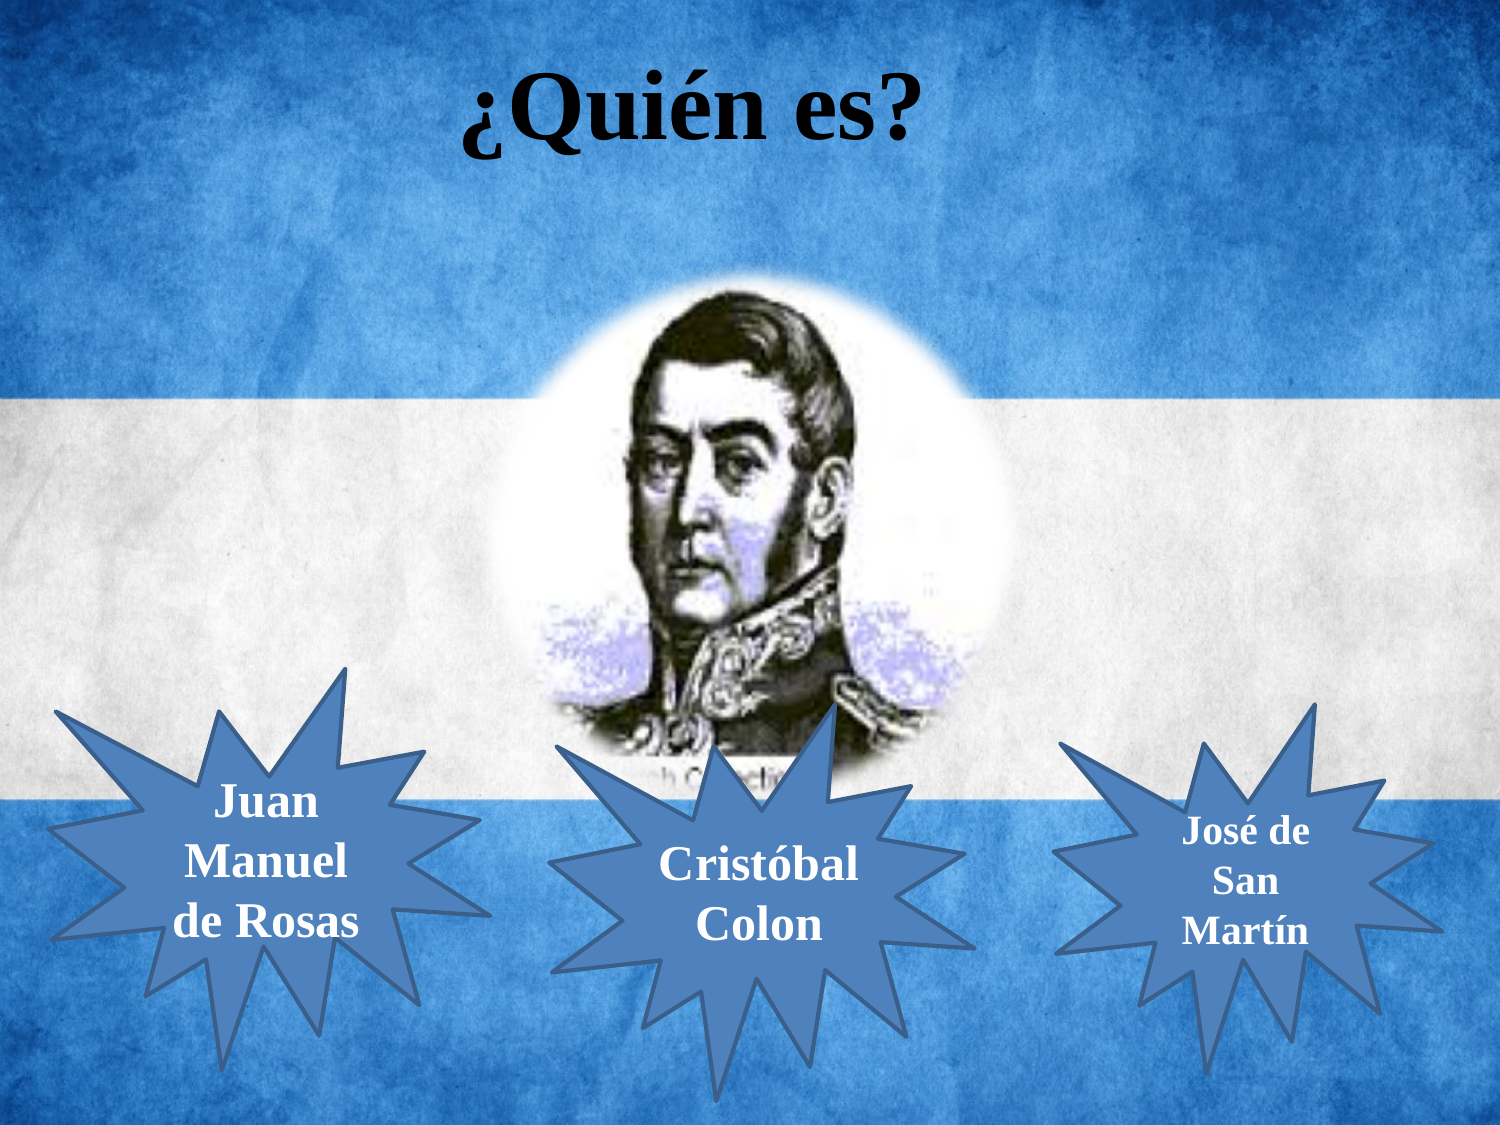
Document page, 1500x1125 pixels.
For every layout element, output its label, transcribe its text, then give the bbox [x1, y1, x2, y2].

text_box ¿Quién es? [442, 32, 1176, 167]
text_box Cristóbal Colon [547, 818, 977, 1104]
text_box Juan Manuel de Rosas [46, 666, 493, 1073]
picture [0, 0, 1500, 1125]
text_box José de San Martín [1051, 702, 1445, 1076]
